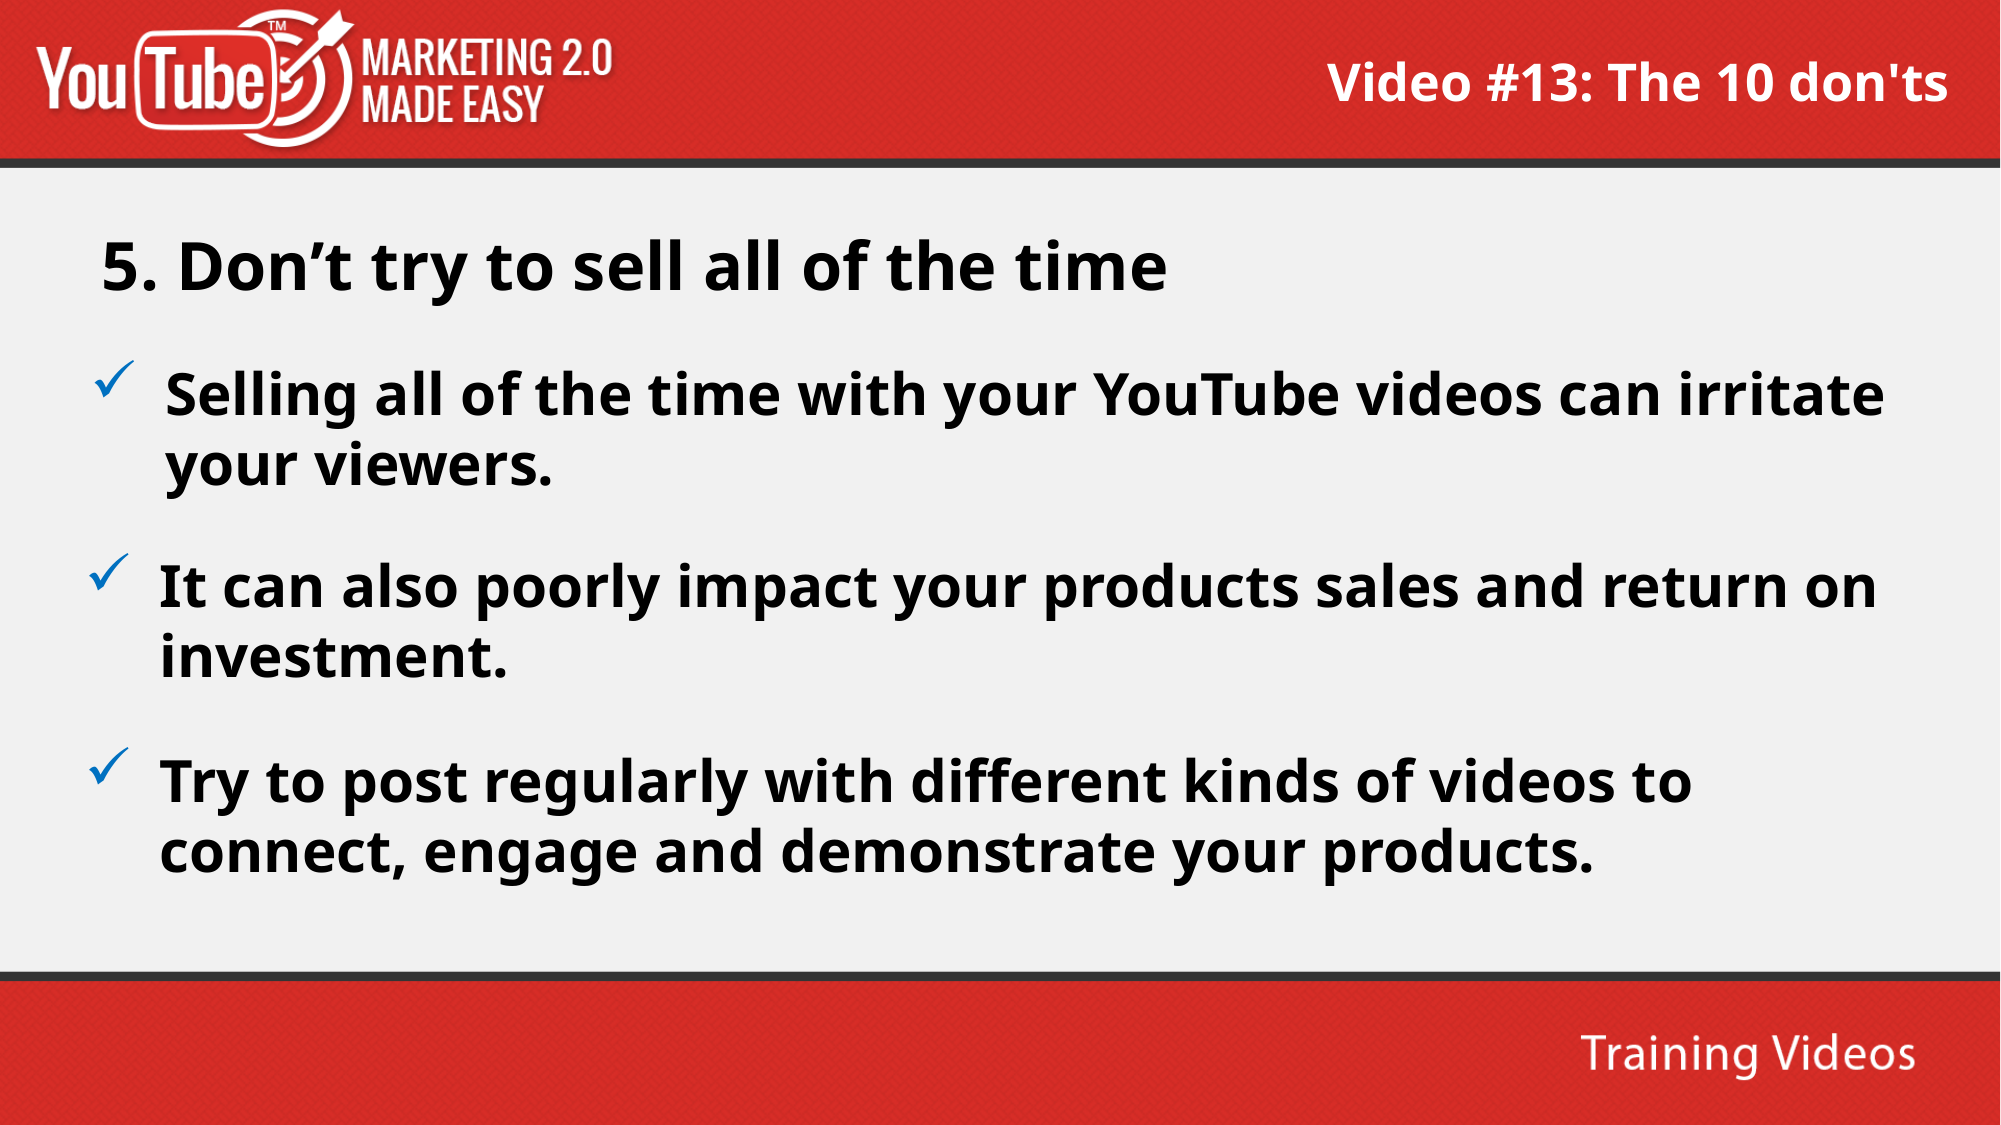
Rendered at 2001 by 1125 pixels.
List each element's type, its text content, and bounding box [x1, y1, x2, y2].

text_box Try to post regularly with different kinds of videos to connect, engage and demonstrate your products. [69, 736, 1922, 892]
text_box Selling all of the time with your YouTube videos can irritate your viewers. [75, 349, 1930, 505]
text_box 5. Don’t try to sell all of the time [69, 216, 1907, 312]
picture [0, 0, 2001, 1125]
text_box Video #13: The 10 don'ts [899, 41, 1979, 119]
text_box It can also poorly impact your products sales and return on investment. [69, 542, 1922, 697]
